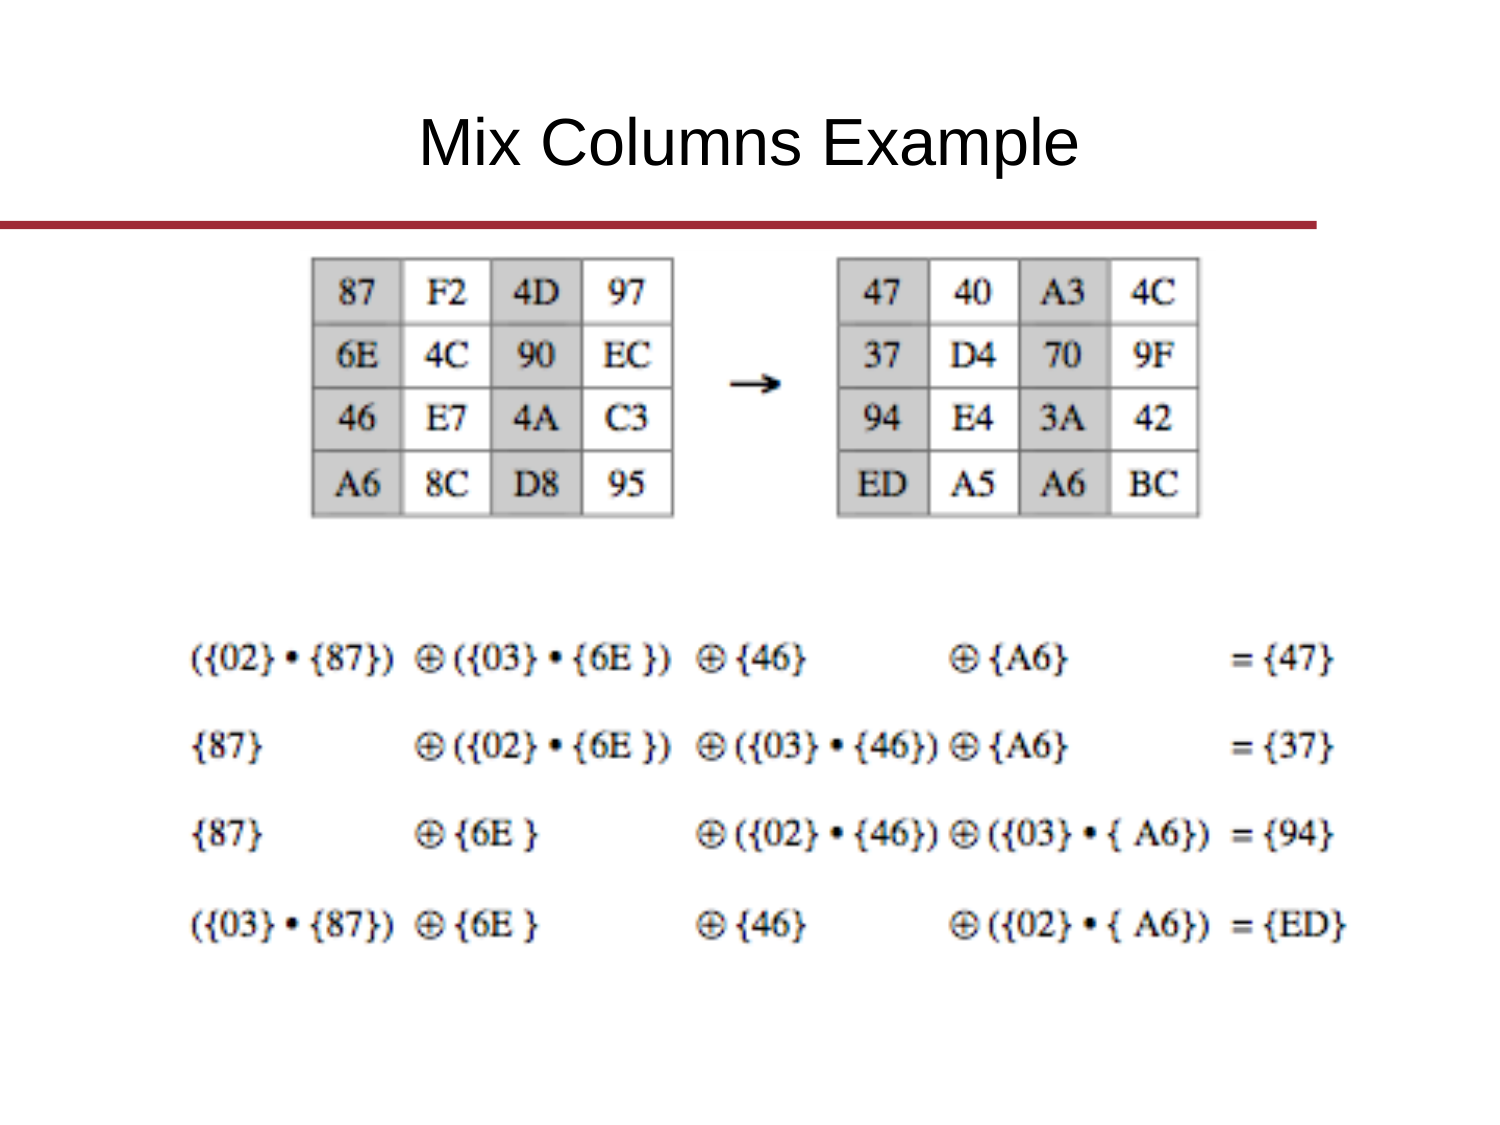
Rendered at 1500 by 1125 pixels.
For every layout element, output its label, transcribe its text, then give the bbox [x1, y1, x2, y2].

text_box Mix Columns Example [74, 45, 1425, 233]
picture [299, 249, 1216, 532]
picture [149, 624, 1369, 973]
